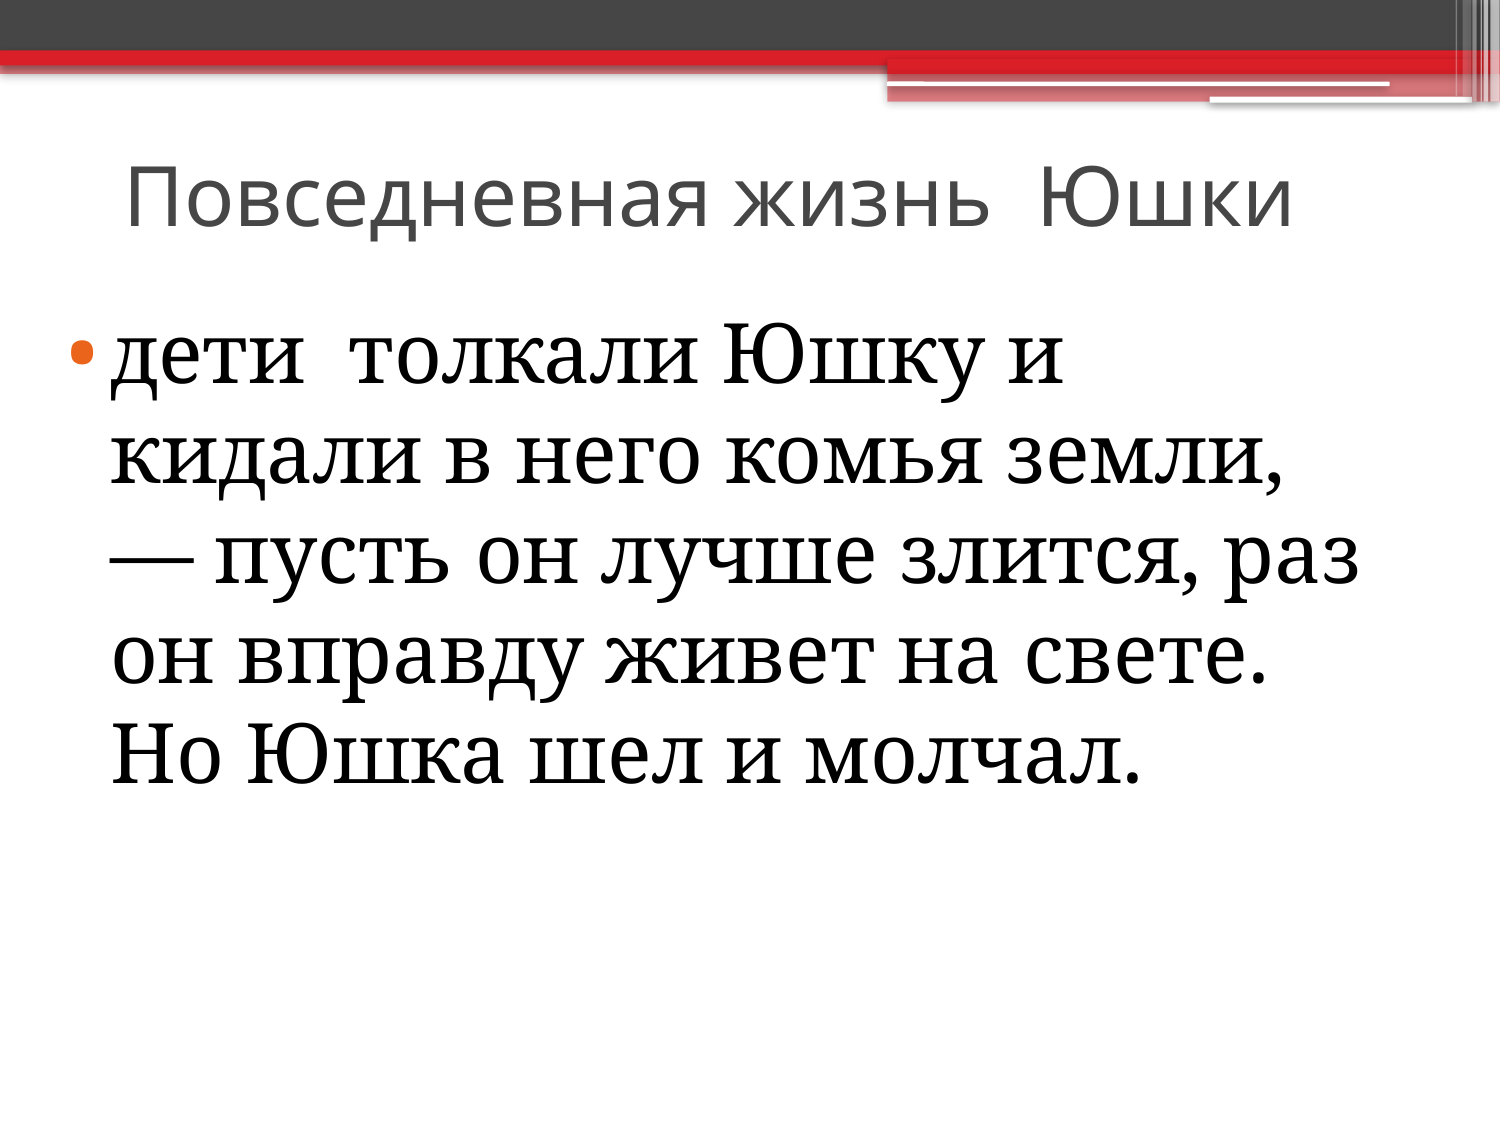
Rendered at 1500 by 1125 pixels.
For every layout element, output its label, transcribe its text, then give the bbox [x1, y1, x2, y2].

title Повседневная жизнь Юшки [35, 105, 1386, 281]
list дети толкали Юшку и кидали в него комья земли, — пусть он лучше злится, раз он вправду живет на свете. Но Юшка шел и молчал. [35, 292, 1386, 1003]
